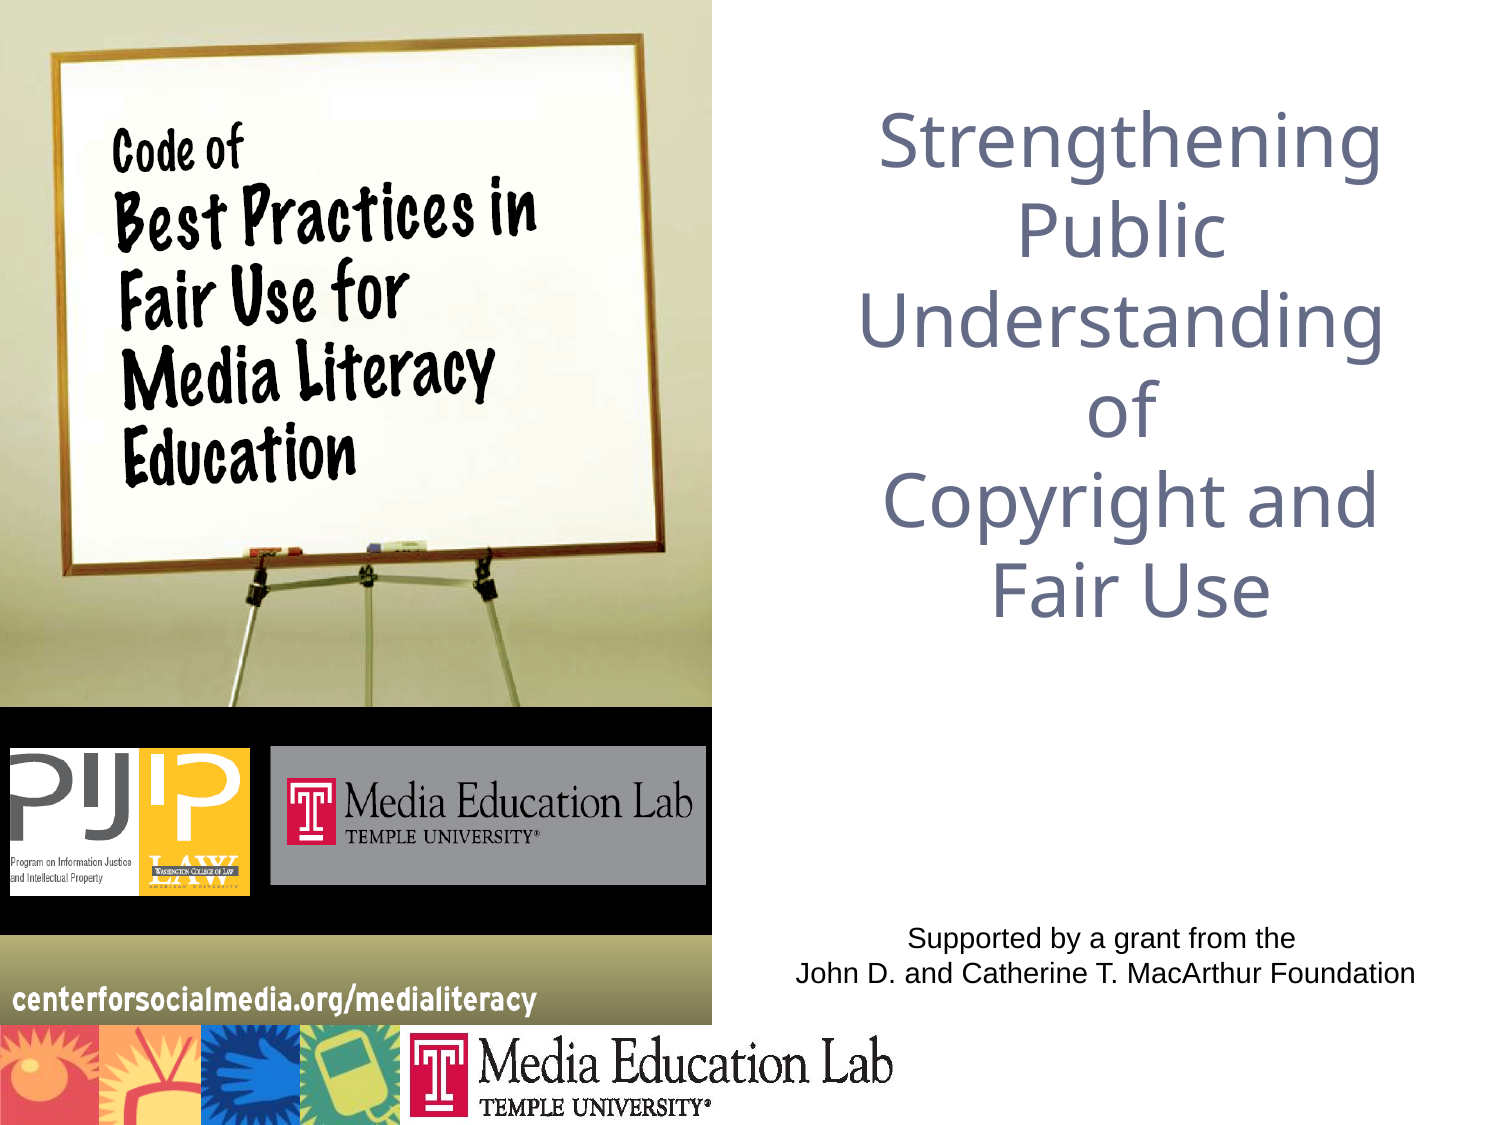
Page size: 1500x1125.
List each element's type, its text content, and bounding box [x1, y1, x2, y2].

text_box Supported by a grant from the John D. and Catherine T. MacArthur Foundation [750, 912, 1463, 998]
title Strengthening Public Understanding of Copyright and Fair Use [800, 37, 1463, 688]
picture [0, 0, 900, 1125]
